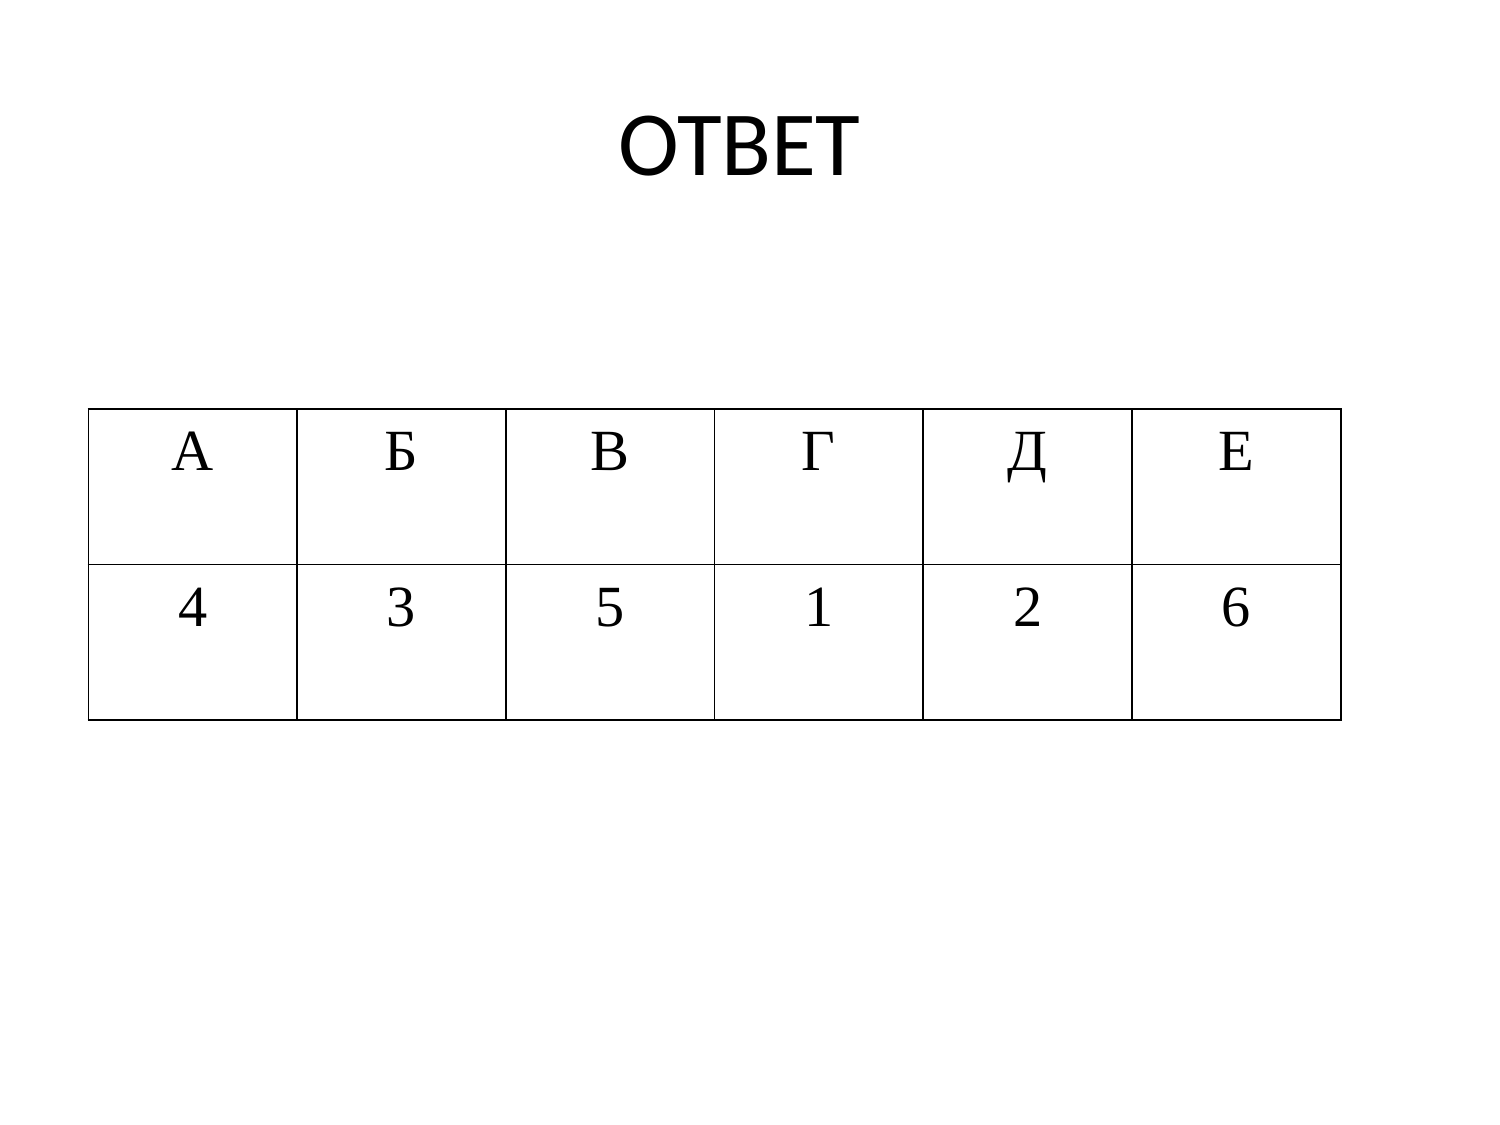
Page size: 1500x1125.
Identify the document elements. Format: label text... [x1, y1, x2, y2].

table_header Г [715, 410, 922, 564]
table_cell 6 [1133, 565, 1340, 719]
table_header Е [1133, 410, 1340, 564]
text_box [263, 606, 300, 656]
table_cell 3 [298, 565, 505, 719]
title ОТВЕТ [75, 45, 1425, 233]
table_header Д [924, 410, 1131, 564]
table_header В [507, 410, 714, 564]
table_cell 4 [89, 565, 296, 719]
table_header А [89, 410, 296, 564]
table_header Б [298, 410, 505, 564]
table_cell 2 [924, 565, 1131, 719]
table_cell 1 [715, 565, 922, 719]
table_cell 5 [507, 565, 714, 719]
